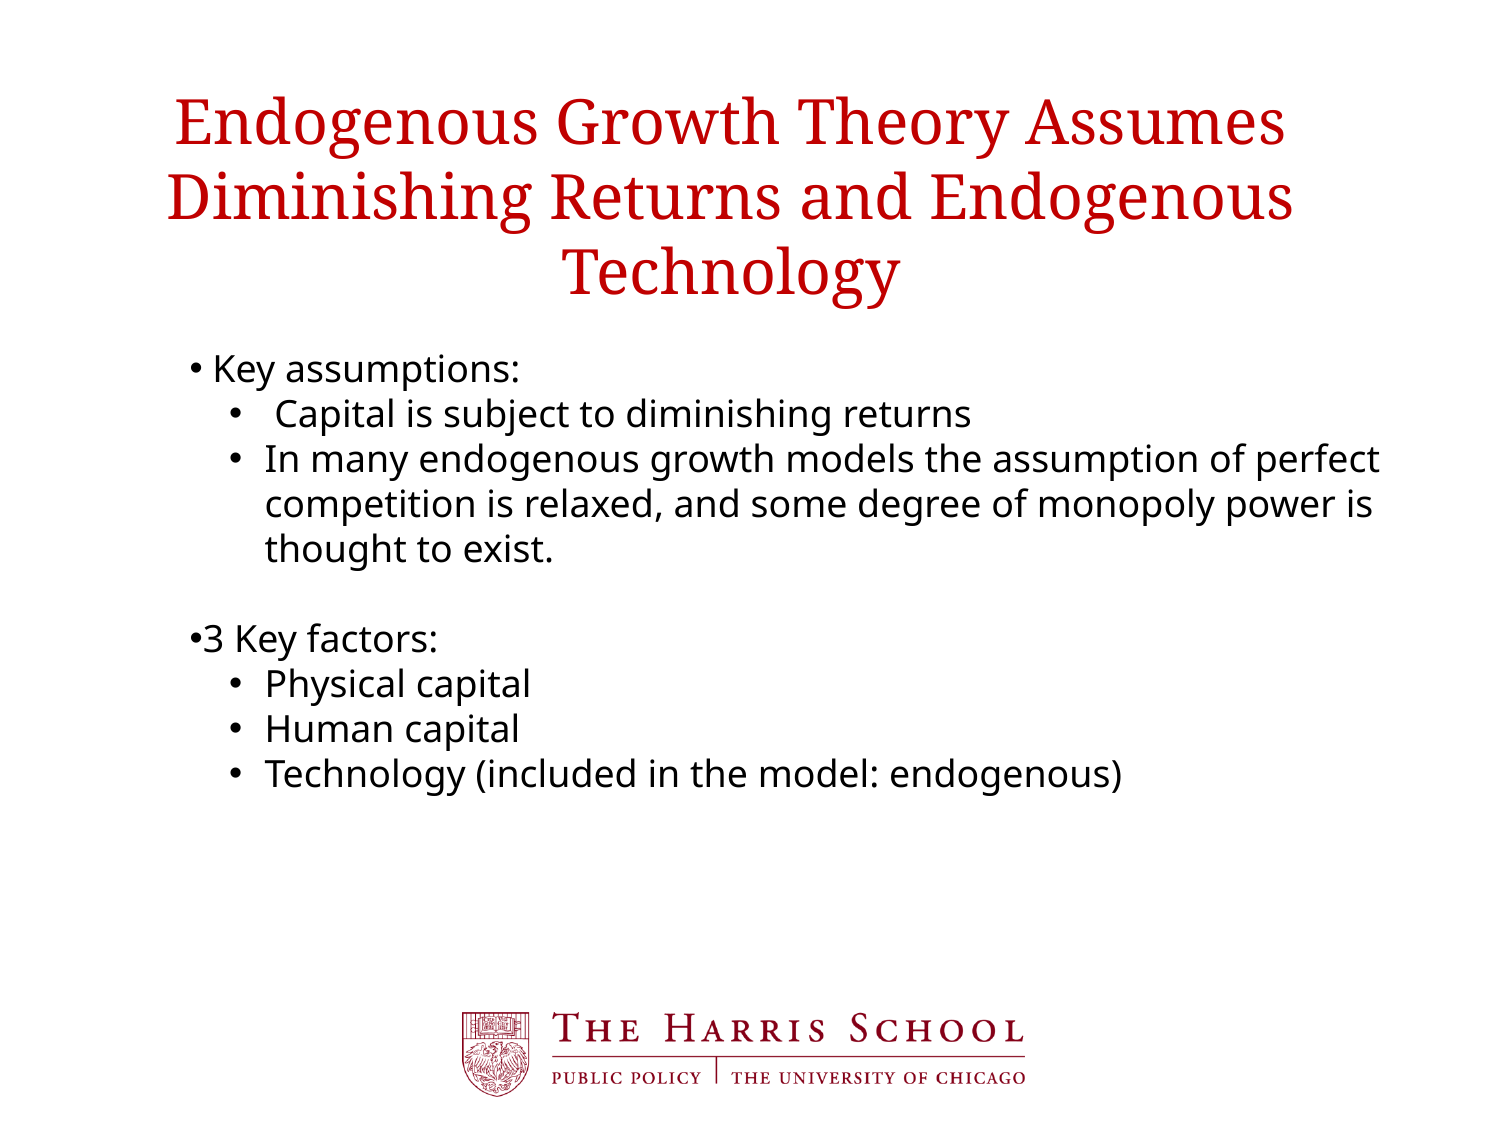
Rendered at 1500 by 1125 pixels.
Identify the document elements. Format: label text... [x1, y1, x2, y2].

text_box Key assumptions: Capital is subject to diminishing returns In many endogenous growth models the assumption of perfect competition is relaxed, and some degree of monopoly power is thought to exist. 3 Key factors: Physical capital Human capital Technology (included in the model: endogenous) [174, 337, 1450, 933]
text_box Endogenous Growth Theory Assumes Diminishing Returns and Endogenous Technology [62, 75, 1400, 315]
picture [462, 1012, 1026, 1097]
